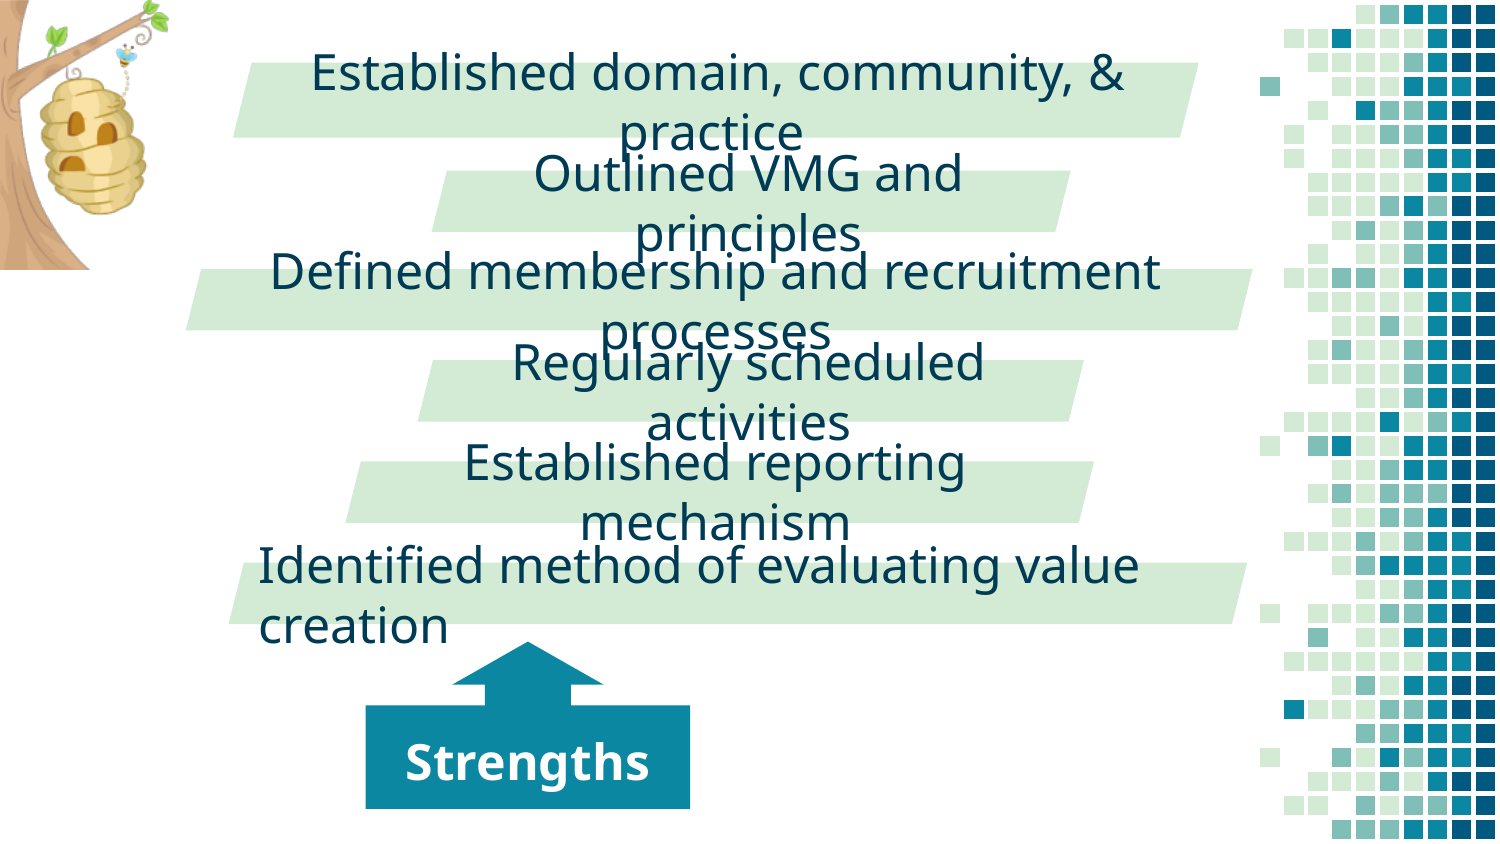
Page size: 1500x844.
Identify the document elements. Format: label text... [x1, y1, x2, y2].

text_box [415, 353, 1085, 429]
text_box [232, 62, 1199, 138]
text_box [228, 555, 1272, 632]
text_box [428, 158, 1071, 244]
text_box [314, 452, 1118, 529]
text_box Strengths [365, 706, 691, 809]
text_box [365, 641, 691, 706]
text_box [159, 261, 1273, 338]
picture [0, 0, 169, 270]
